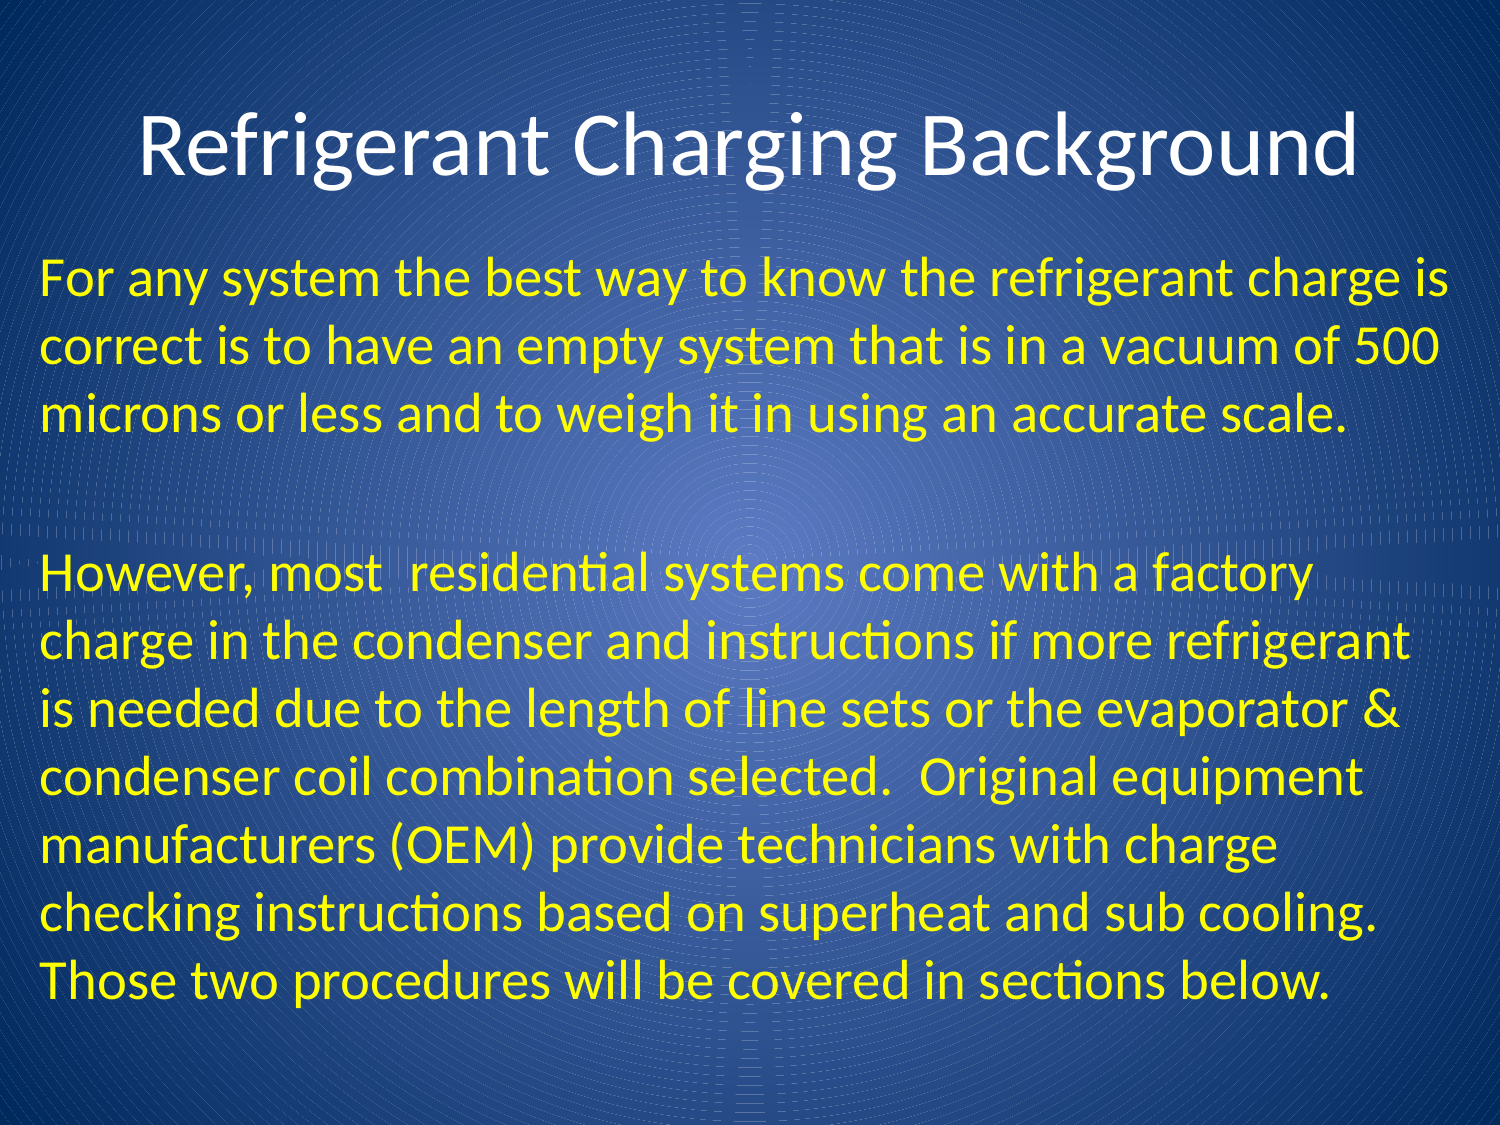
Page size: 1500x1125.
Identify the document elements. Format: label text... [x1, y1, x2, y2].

title Refrigerant Charging Background [75, 45, 1425, 232]
list For any system the best way to know the refrigerant charge is correct is to have an empty system that is in a vacuum of 500 microns or less and to weigh it in using an accurate scale. However, most residential systems come with a factory charge in the condenser and instructions if more refrigerant is needed due to the length of line sets or the evaporator & condenser coil combination selected. Original equipment manufacturers (OEM) provide technicians with charge checking instructions based on superheat and sub cooling. Those two procedures will be covered in sections below. [24, 232, 1475, 1089]
